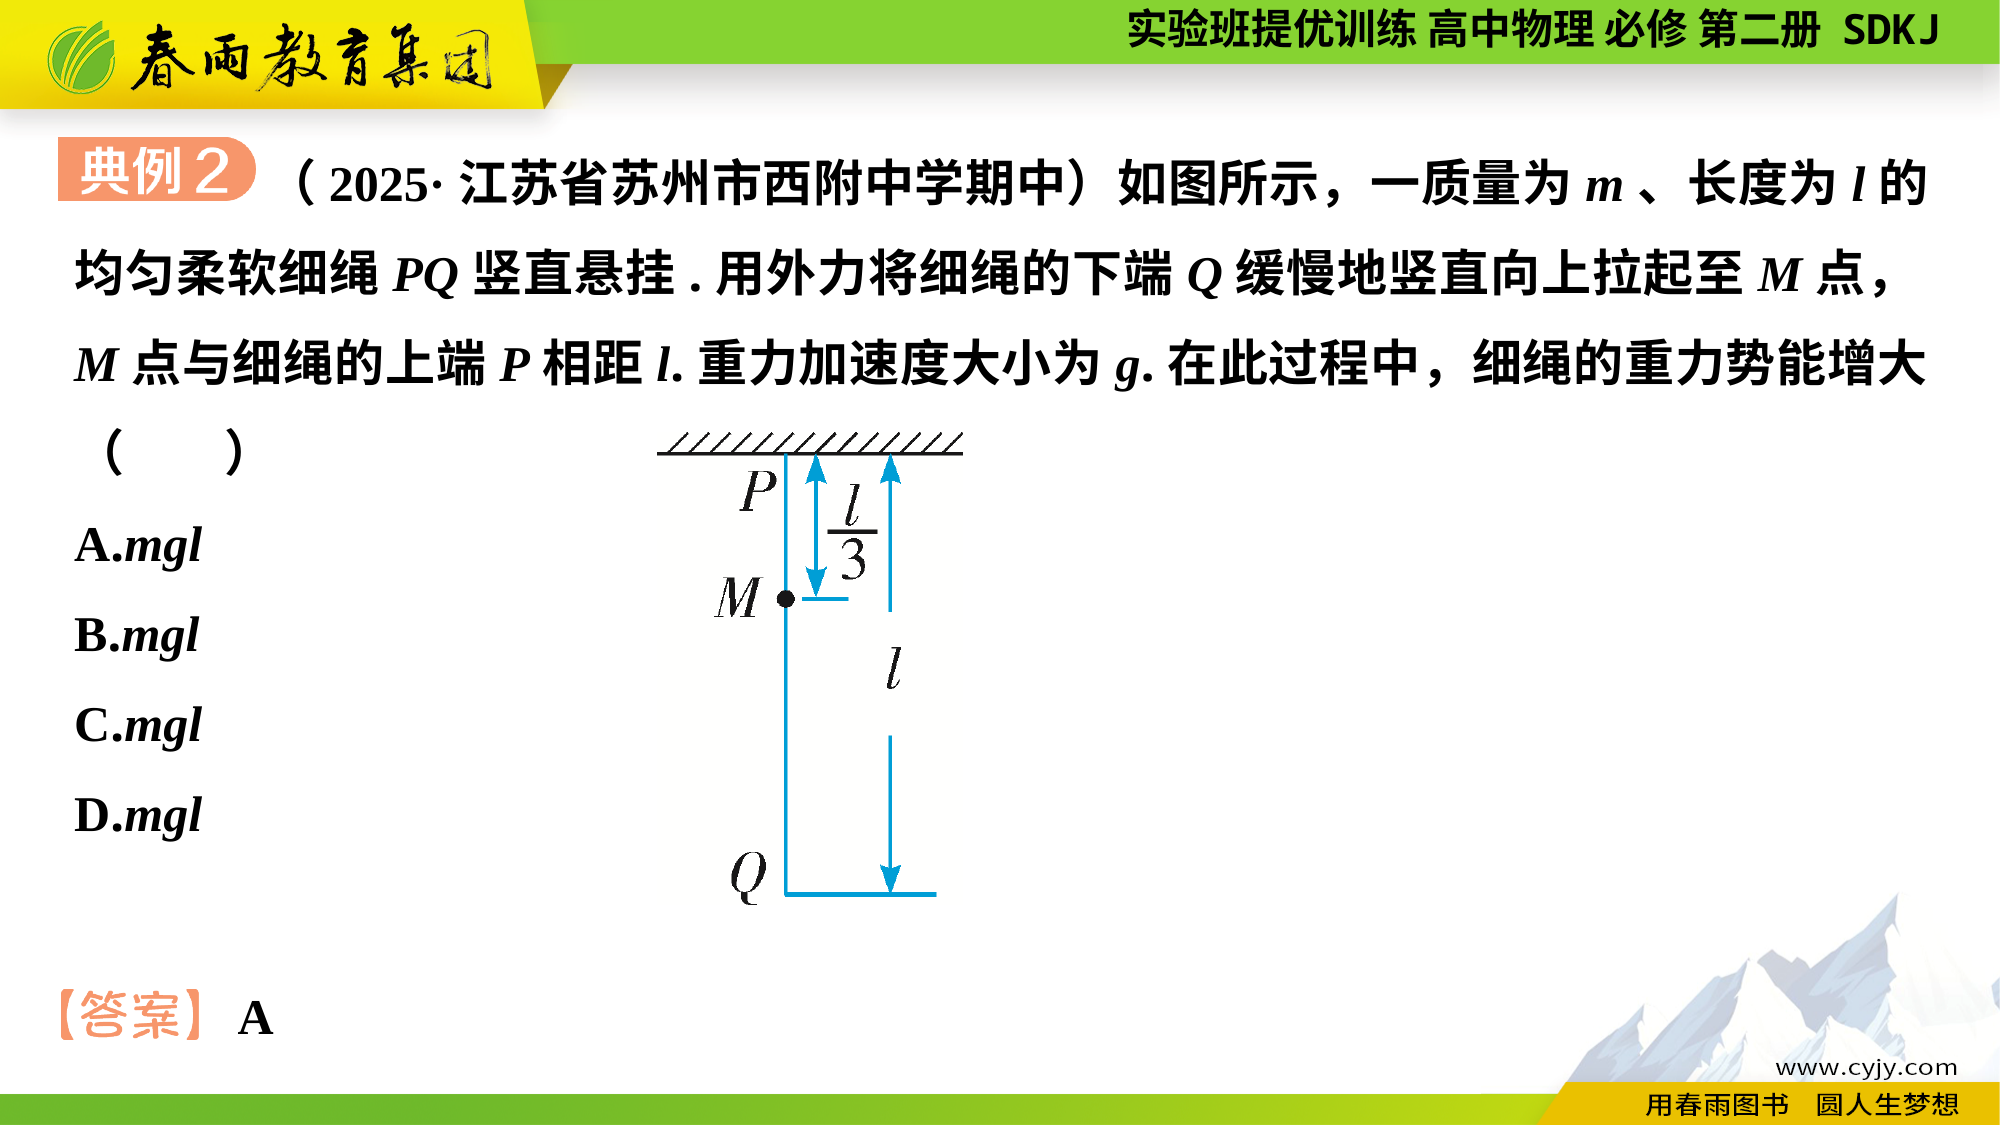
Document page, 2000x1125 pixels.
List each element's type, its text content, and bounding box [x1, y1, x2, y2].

picture [0, 0, 2000, 1125]
text_box A [222, 976, 289, 1052]
